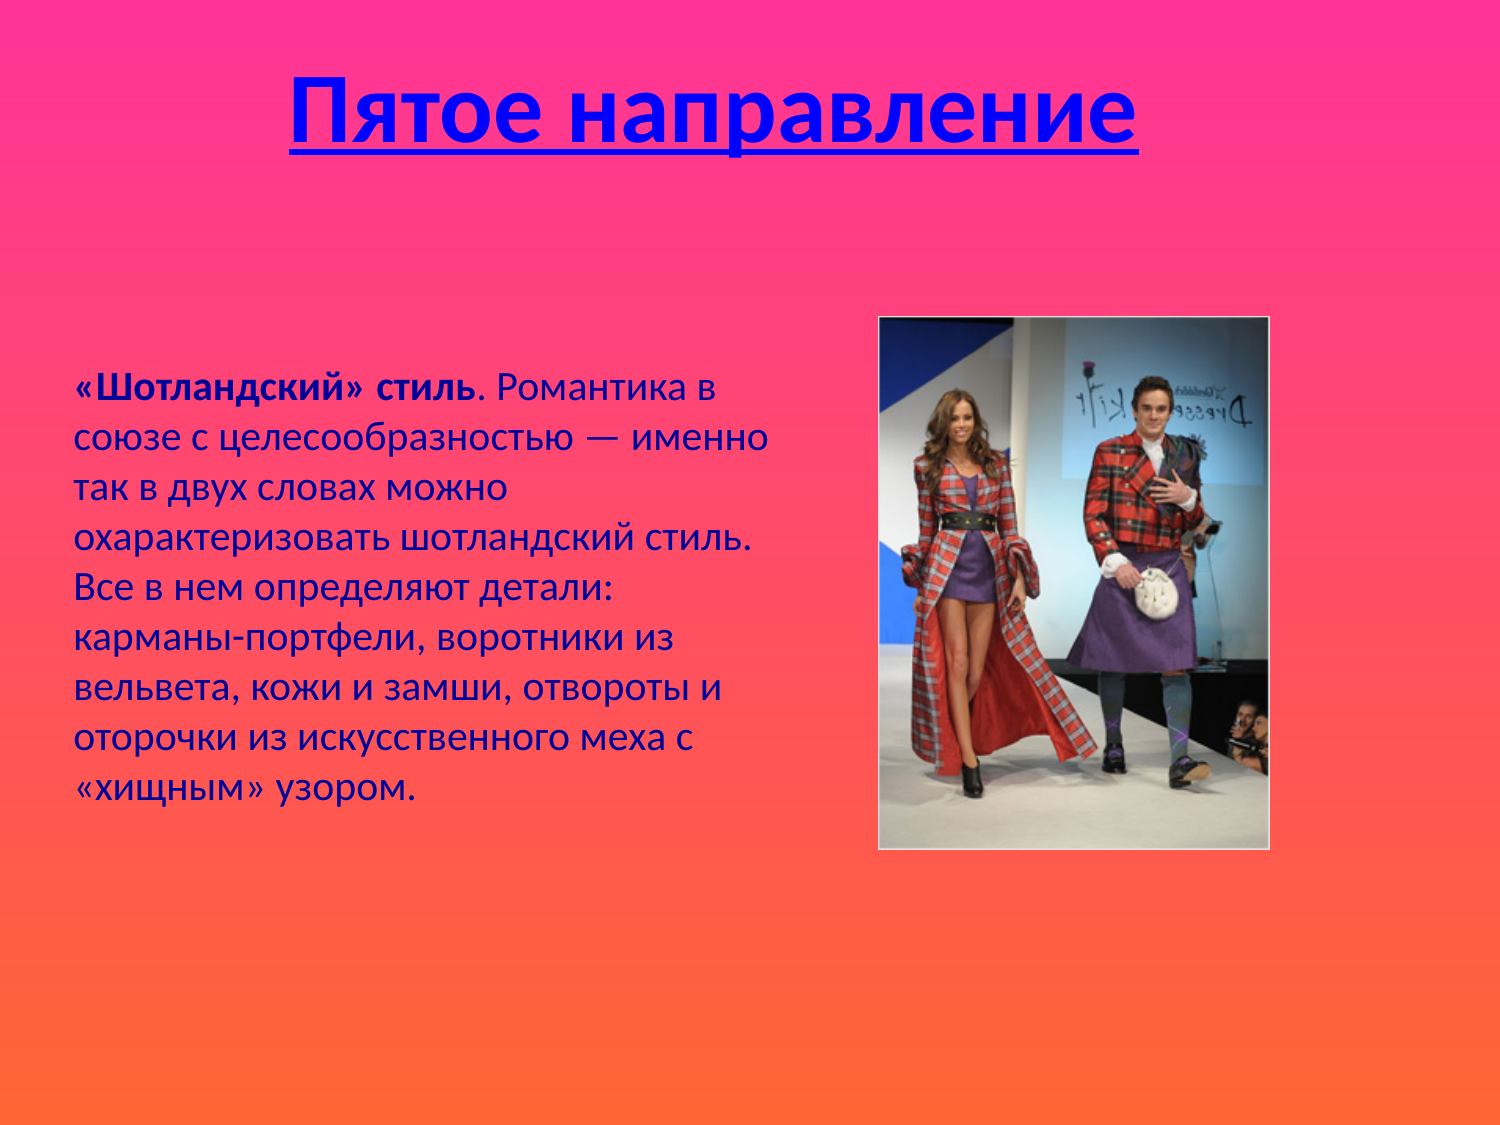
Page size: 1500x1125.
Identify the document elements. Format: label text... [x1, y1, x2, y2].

text_box Пятое направление [274, 35, 1154, 170]
text_box «Шотландский» стиль. Романтика в союзе с целесообразностью — именно так в двух словах можно охарактеризовать шотландский стиль. Все в нем определяют детали: карманы-портфели, воротники из вельвета, кожи и замши, отвороты и оторочки из искусственного меха с «хищным» узором. [58, 351, 809, 817]
picture [878, 316, 1270, 850]
